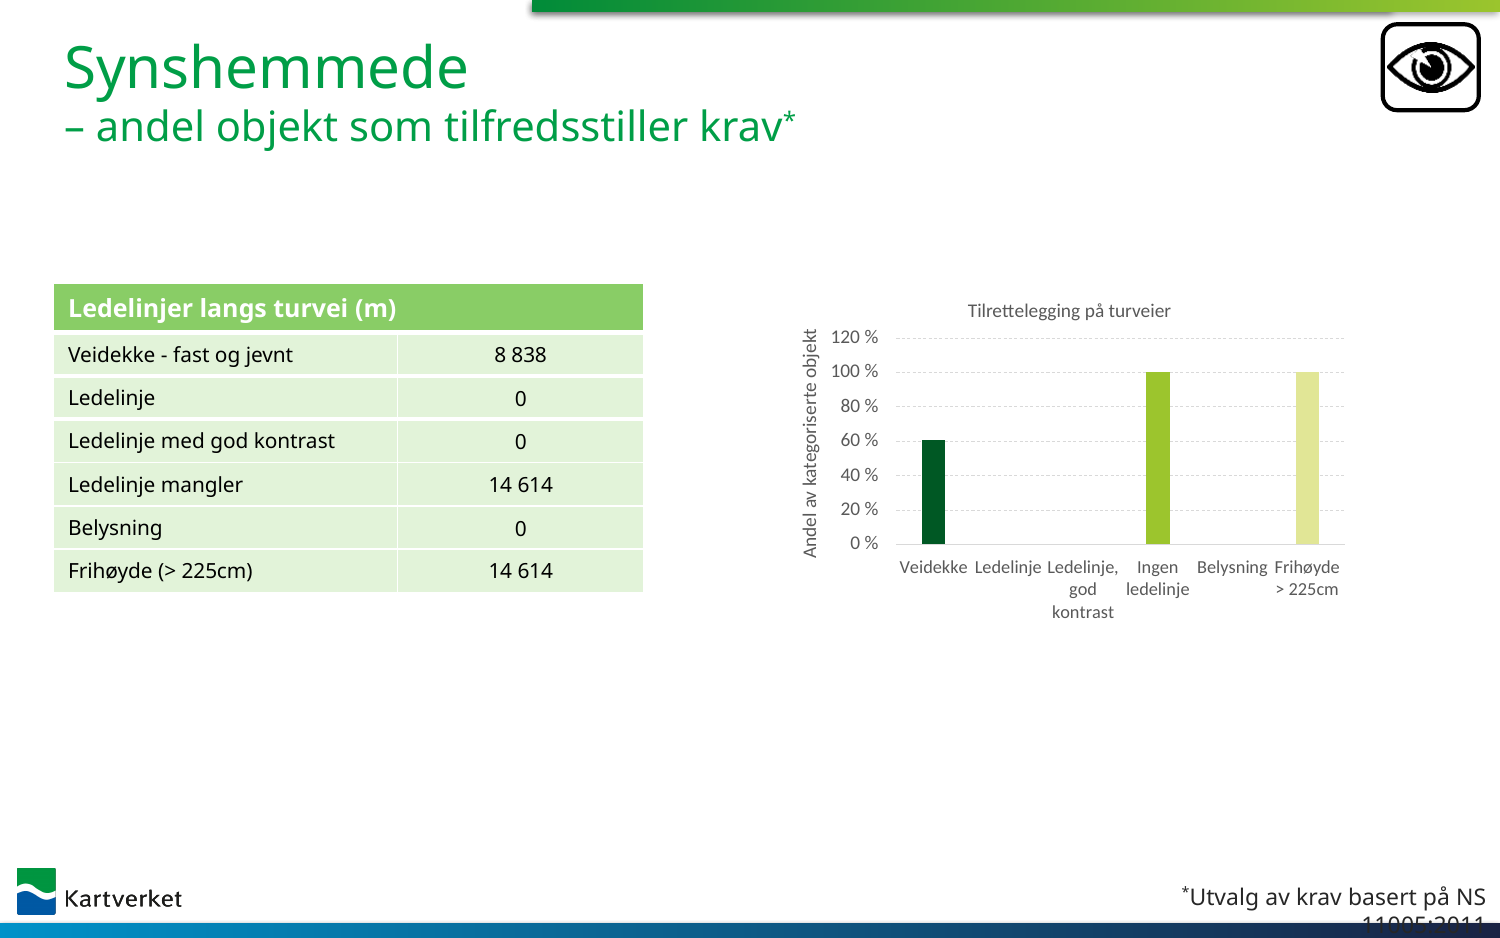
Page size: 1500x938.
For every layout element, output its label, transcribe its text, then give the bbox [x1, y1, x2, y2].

text_box *Utvalg av krav basert på NS 11005:2011 [1068, 873, 1500, 938]
table_cell Veidekke - fast og jevnt [54, 335, 397, 374]
table_cell Belysning [54, 507, 397, 548]
table_cell 14 614 [398, 550, 643, 592]
table_cell Ledelinje [54, 378, 397, 417]
table_cell Ledelinje mangler [54, 463, 397, 505]
table_cell 8 838 [398, 335, 643, 374]
table_cell Ledelinje med god kontrast [54, 421, 397, 462]
table_cell 0 [398, 378, 643, 417]
table_cell 0 [398, 507, 643, 548]
picture [791, 291, 1348, 630]
table_cell 0 [398, 421, 643, 462]
text_box Synshemmede – andel objekt som tilfredsstiller krav* [49, 24, 1431, 158]
table_cell Frihøyde (> 225cm) [54, 550, 397, 592]
table_cell 14 614 [398, 463, 643, 505]
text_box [1382, 24, 1480, 111]
table_header Ledelinjer langs turvei (m) [54, 284, 643, 330]
